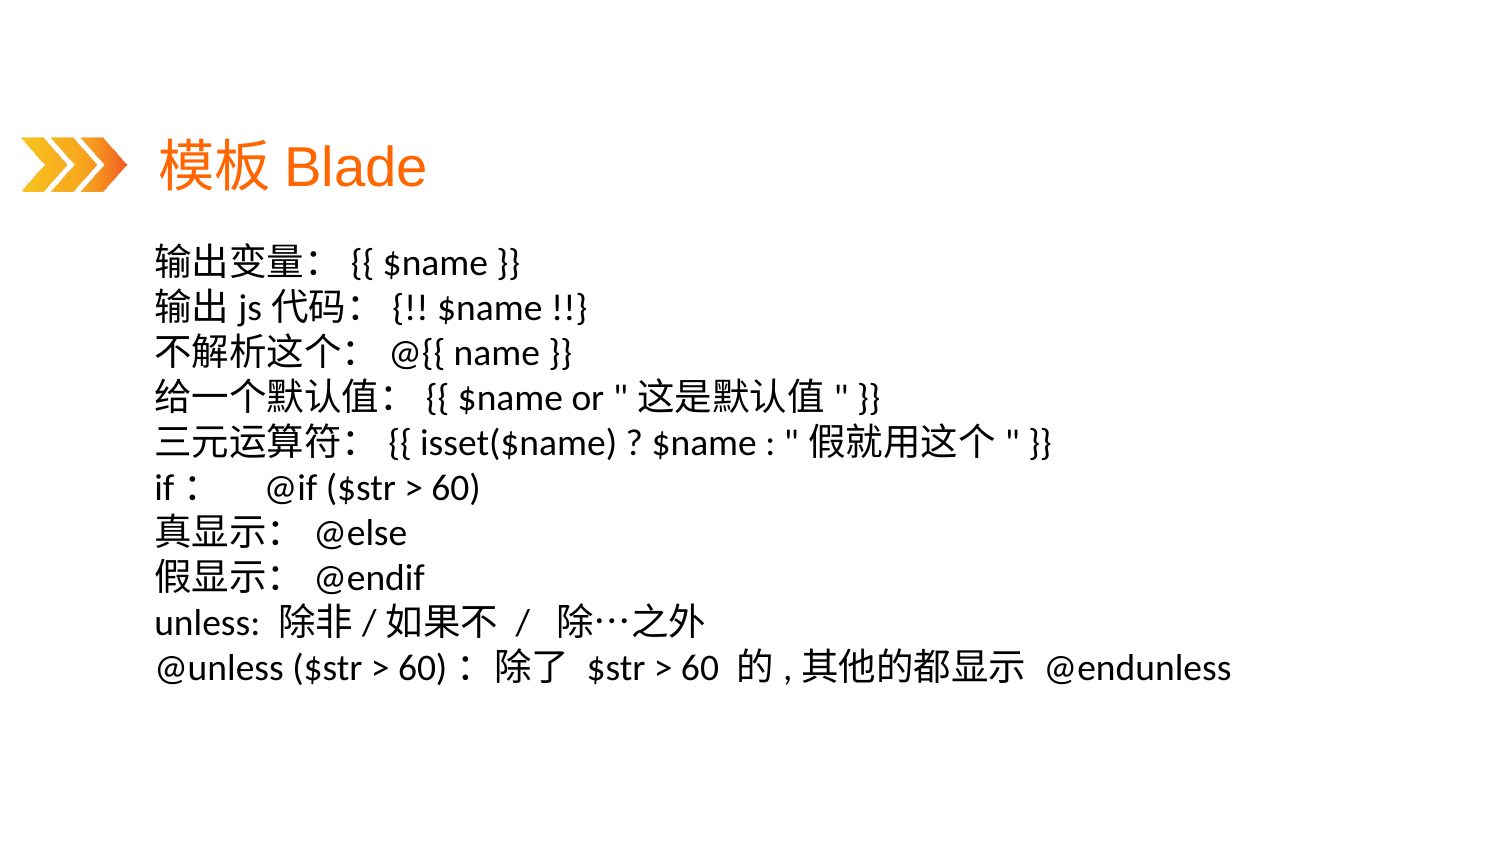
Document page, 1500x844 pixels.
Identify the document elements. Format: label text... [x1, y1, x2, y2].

picture [0, 131, 140, 198]
text_box 输出变量：{{ $name }} 输出js代码：{!! $name !!} 不解析这个：@{{ name }} 给一个默认值：{{ $name or "这是默认值" }} 三元运算符：{{ isset($name) ? $name : "假就用这个" }} if： @if ($str > 60) 真显示：@else 假显示：@endif unless: 除非/如果不 / 除…之外 @unless ($str > 60)：除了 $str > 60 的,其他的都显示 @endunless [139, 230, 1323, 696]
text_box 模板Blade [71, 106, 557, 223]
